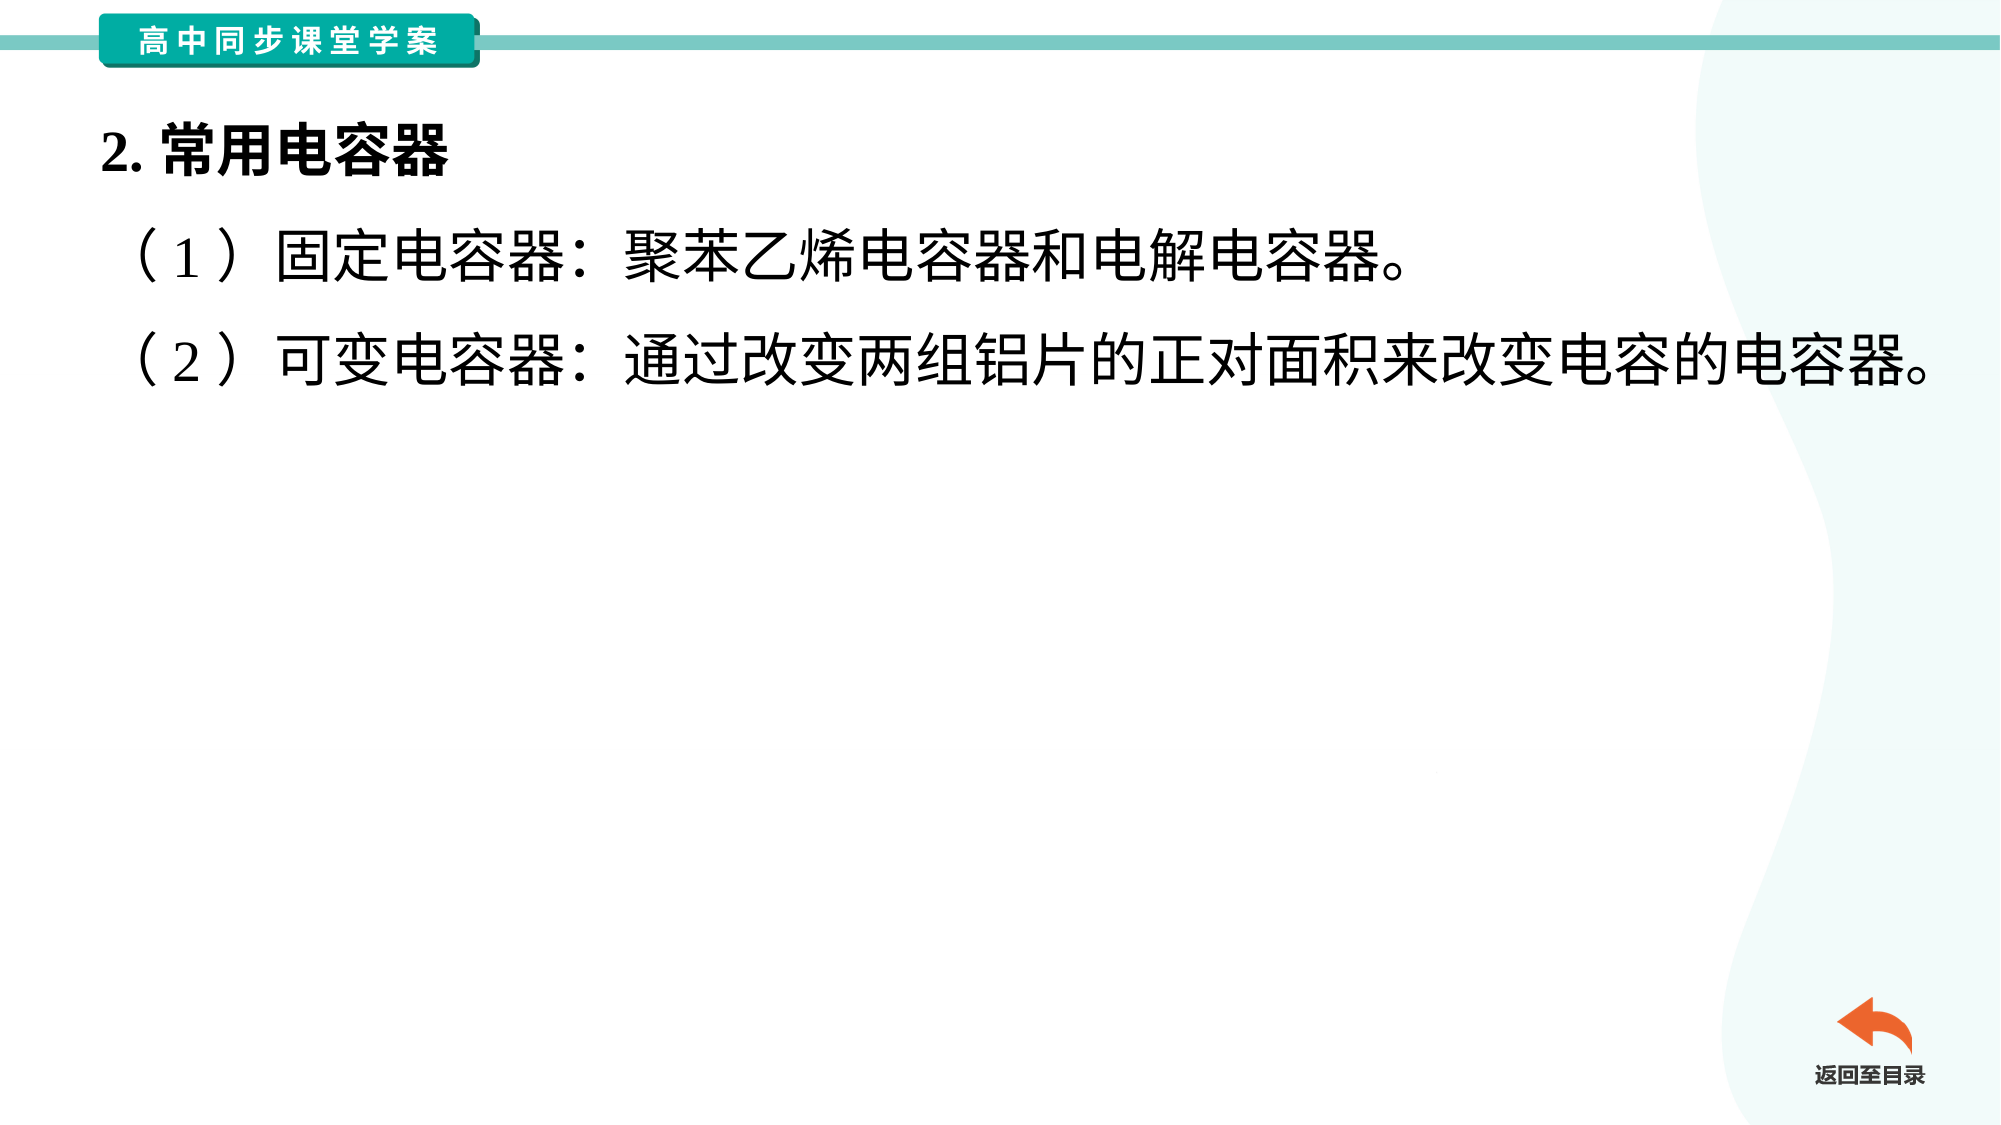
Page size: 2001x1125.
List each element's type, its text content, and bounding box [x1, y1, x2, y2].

text_box 2.常用电容器 （1）固定电容器：聚苯乙烯电容器和电解电容器。 （2）可变电容器：通过改变两组铝片的正对面积来改变电容的电容器。 [100, 76, 1899, 383]
picture [0, 0, 2000, 1125]
